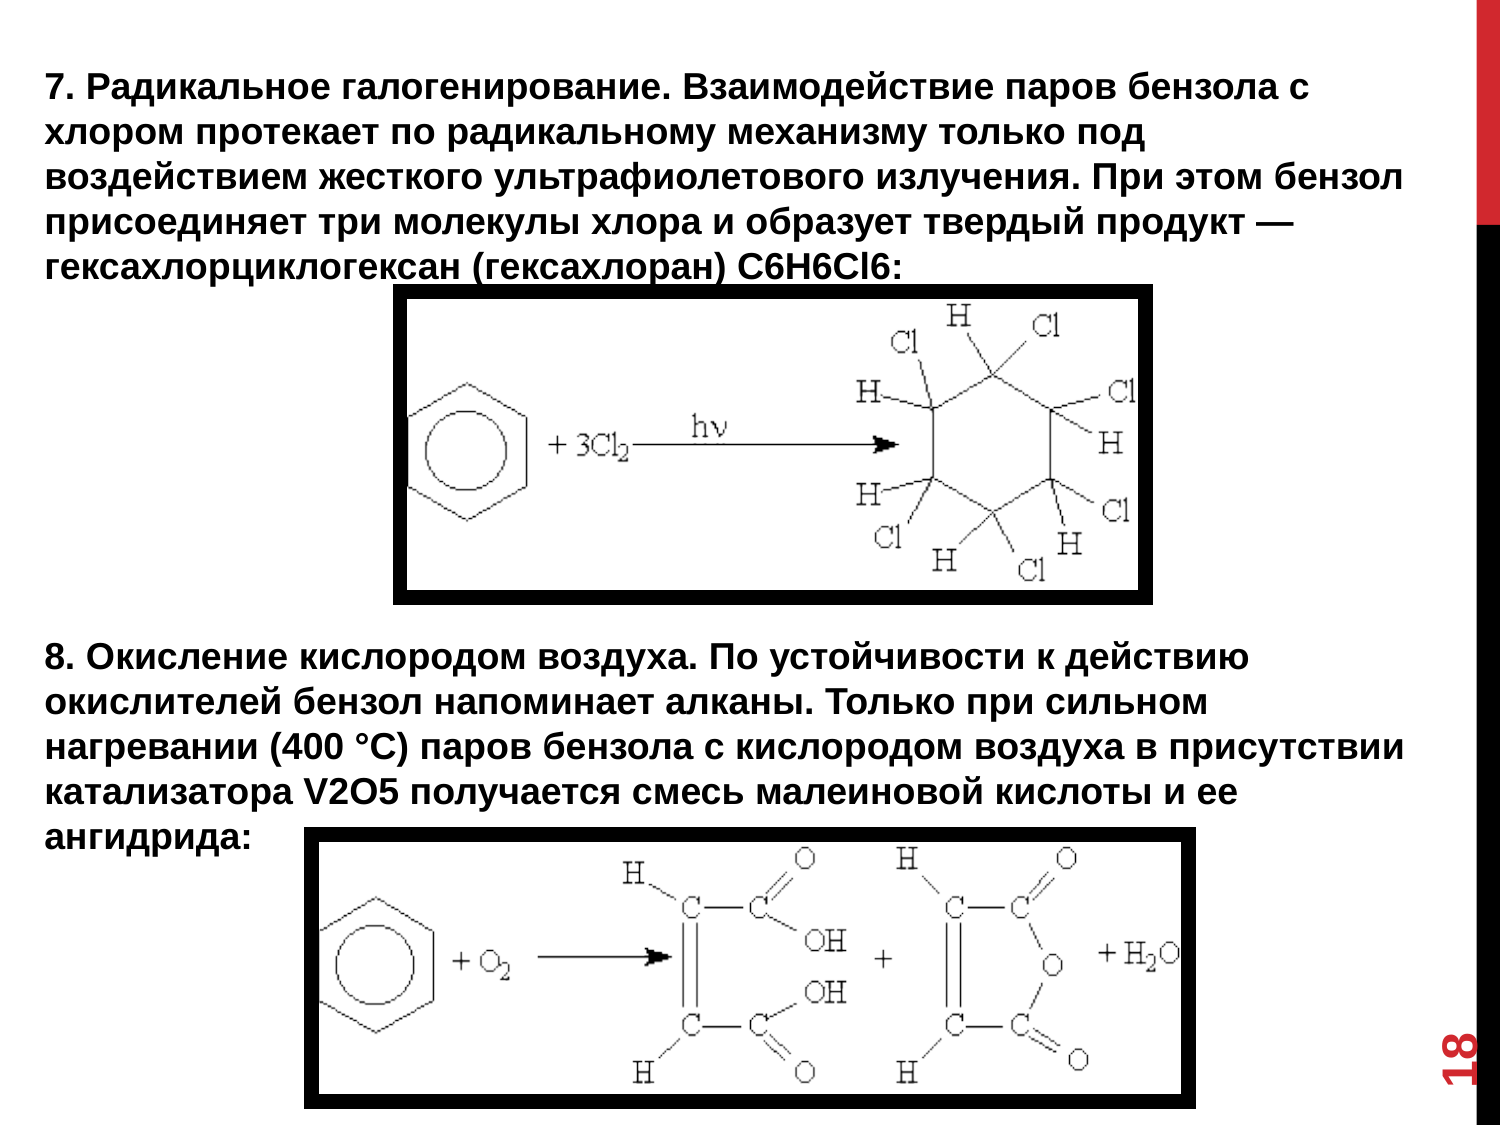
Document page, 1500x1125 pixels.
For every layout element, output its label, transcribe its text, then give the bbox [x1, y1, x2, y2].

slide_number 18 [1427, 887, 1488, 1104]
list 7. Радикальное галогенирование. Взаимодействие паров бензола с хлором протекает по радикальному механизму только под воздействием жесткого ультрафиолетового излучения. При этом бензол присоединяет три молекулы хлора и образует твердый продукт — гексахлорциклогексан (гексахлоран) С6Н6Сl6: 8. Окисление кислородом воздуха. По устойчивости к действию окислителей бензол напоминает алканы. Только при сильном нагревании (400 °С) паров бензола с кислородом воздуха в присутствии катализатора V2О5 получается смесь малеиновой кислоты и ее ангидрида: [29, 54, 1428, 1022]
picture [318, 841, 1182, 1095]
picture [406, 297, 1139, 591]
